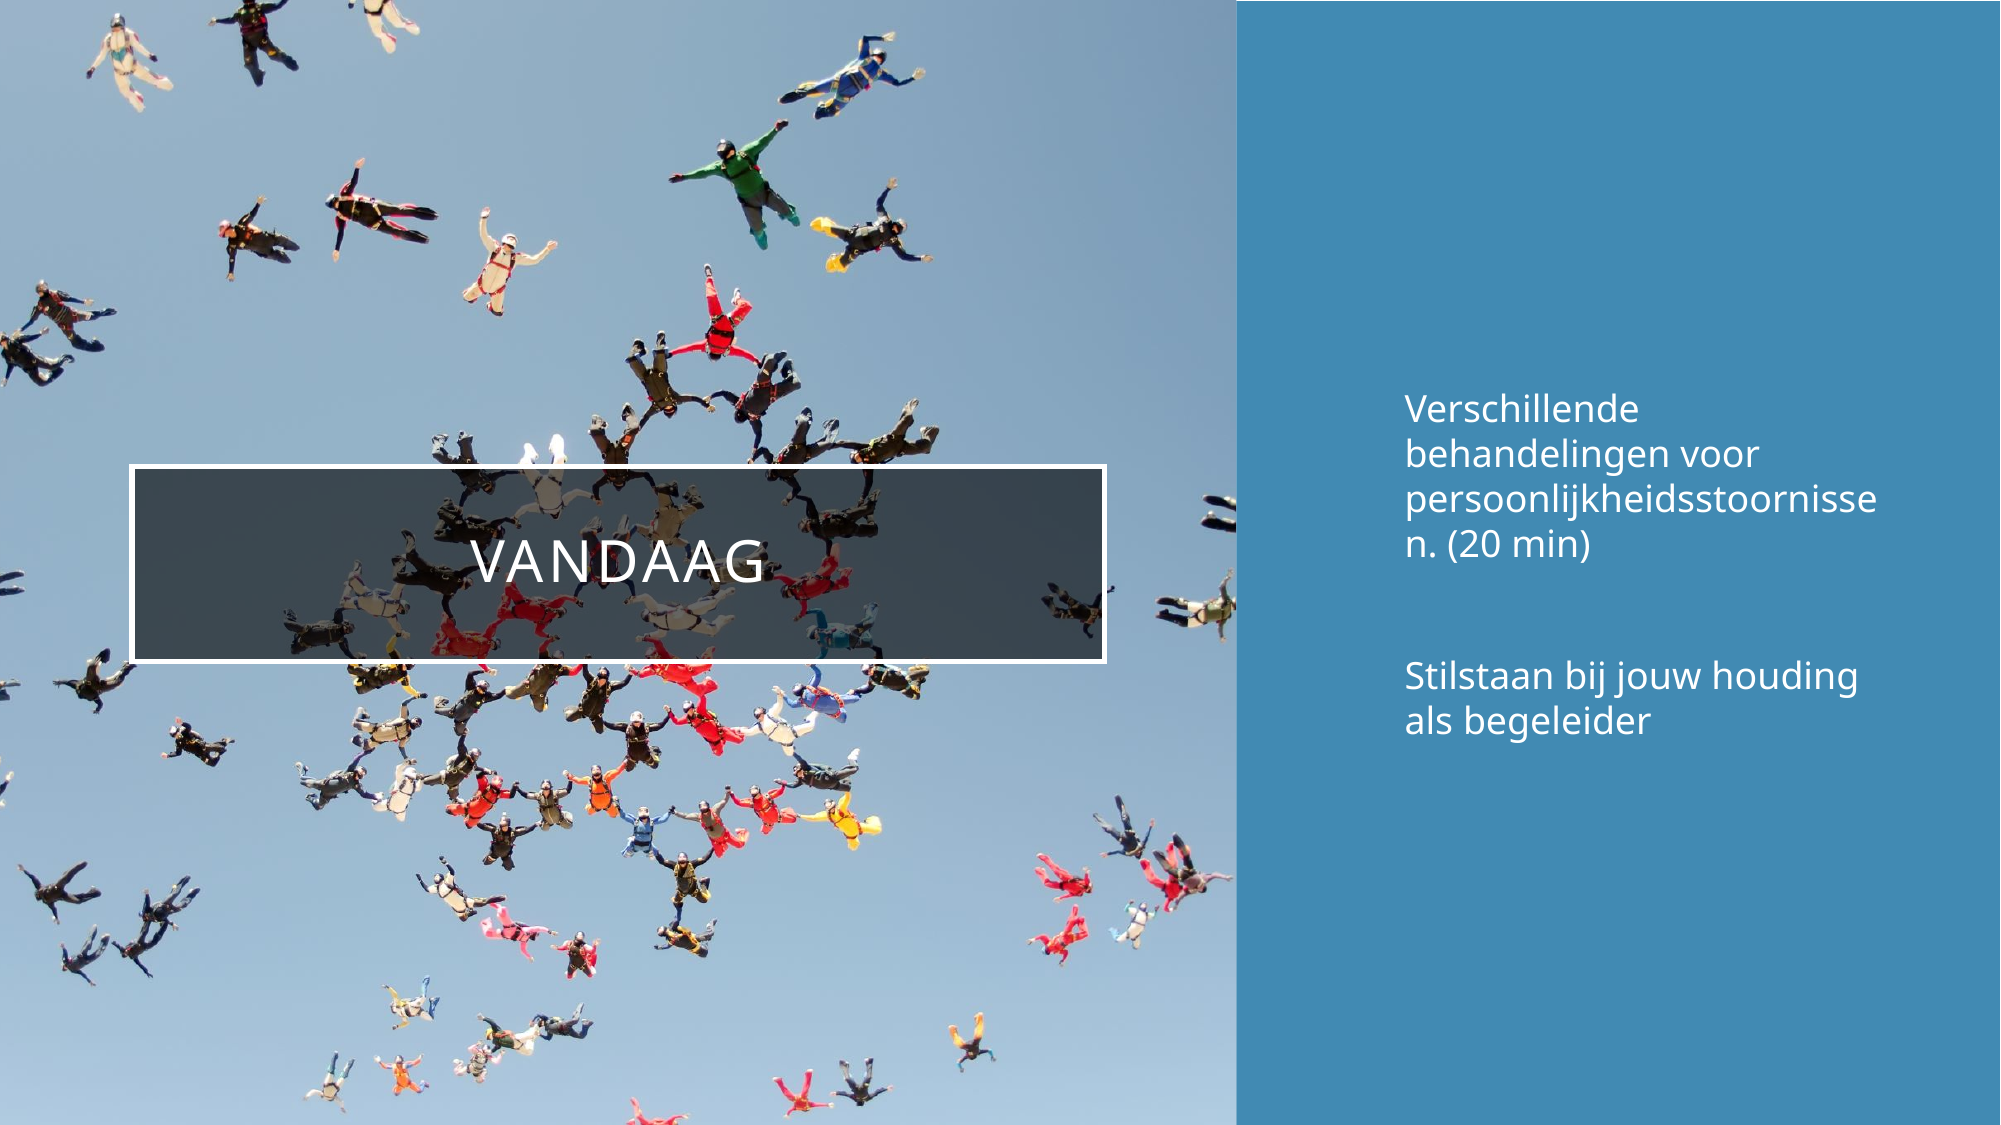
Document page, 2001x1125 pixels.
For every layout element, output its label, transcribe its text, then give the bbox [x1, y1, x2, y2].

text_box [1237, 0, 2000, 1125]
list Verschillende behandelingen voor persoonlijkheidsstoornissen. (20 min) Stilstaan bij jouw houding als begeleider [1352, 159, 1906, 968]
picture [0, 0, 1237, 1125]
